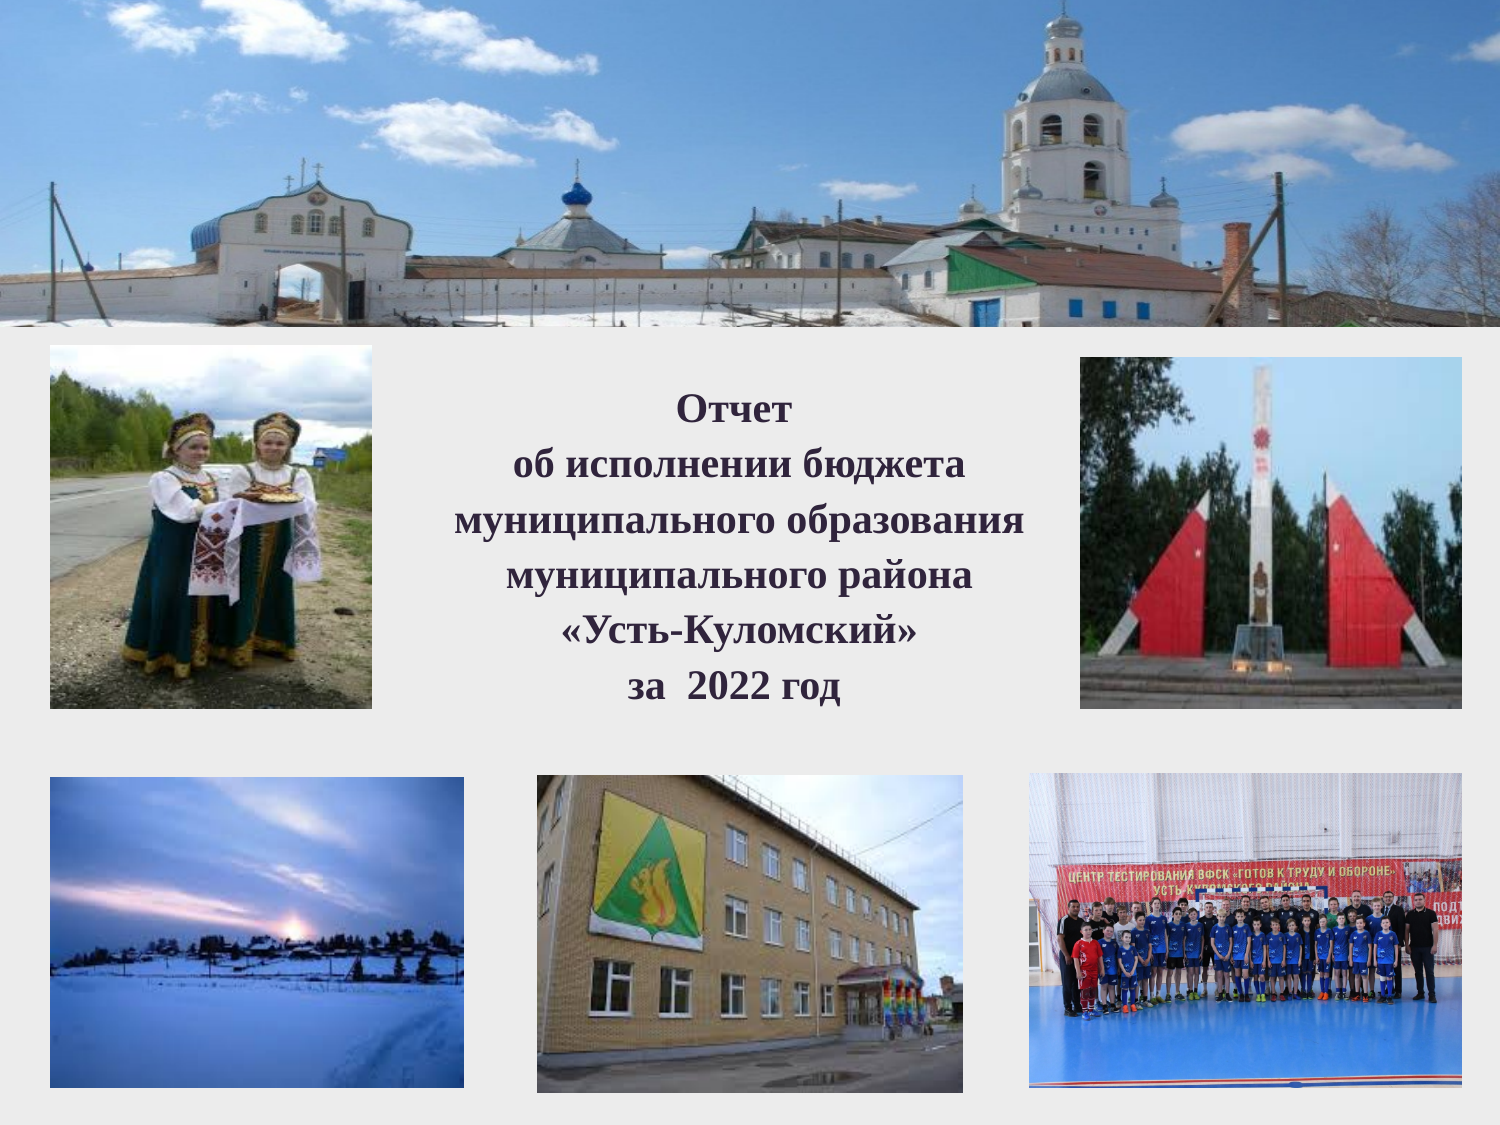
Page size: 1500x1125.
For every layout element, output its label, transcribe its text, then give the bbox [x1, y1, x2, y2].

picture [0, 0, 1500, 327]
picture [1029, 773, 1463, 1088]
picture [49, 777, 465, 1088]
picture [49, 345, 373, 709]
picture [1080, 357, 1463, 709]
text_box Отчет об исполнении бюджета муниципального образования муниципального района «Усть-Куломский» за 2022 год [433, 357, 1046, 726]
picture [537, 774, 964, 1093]
